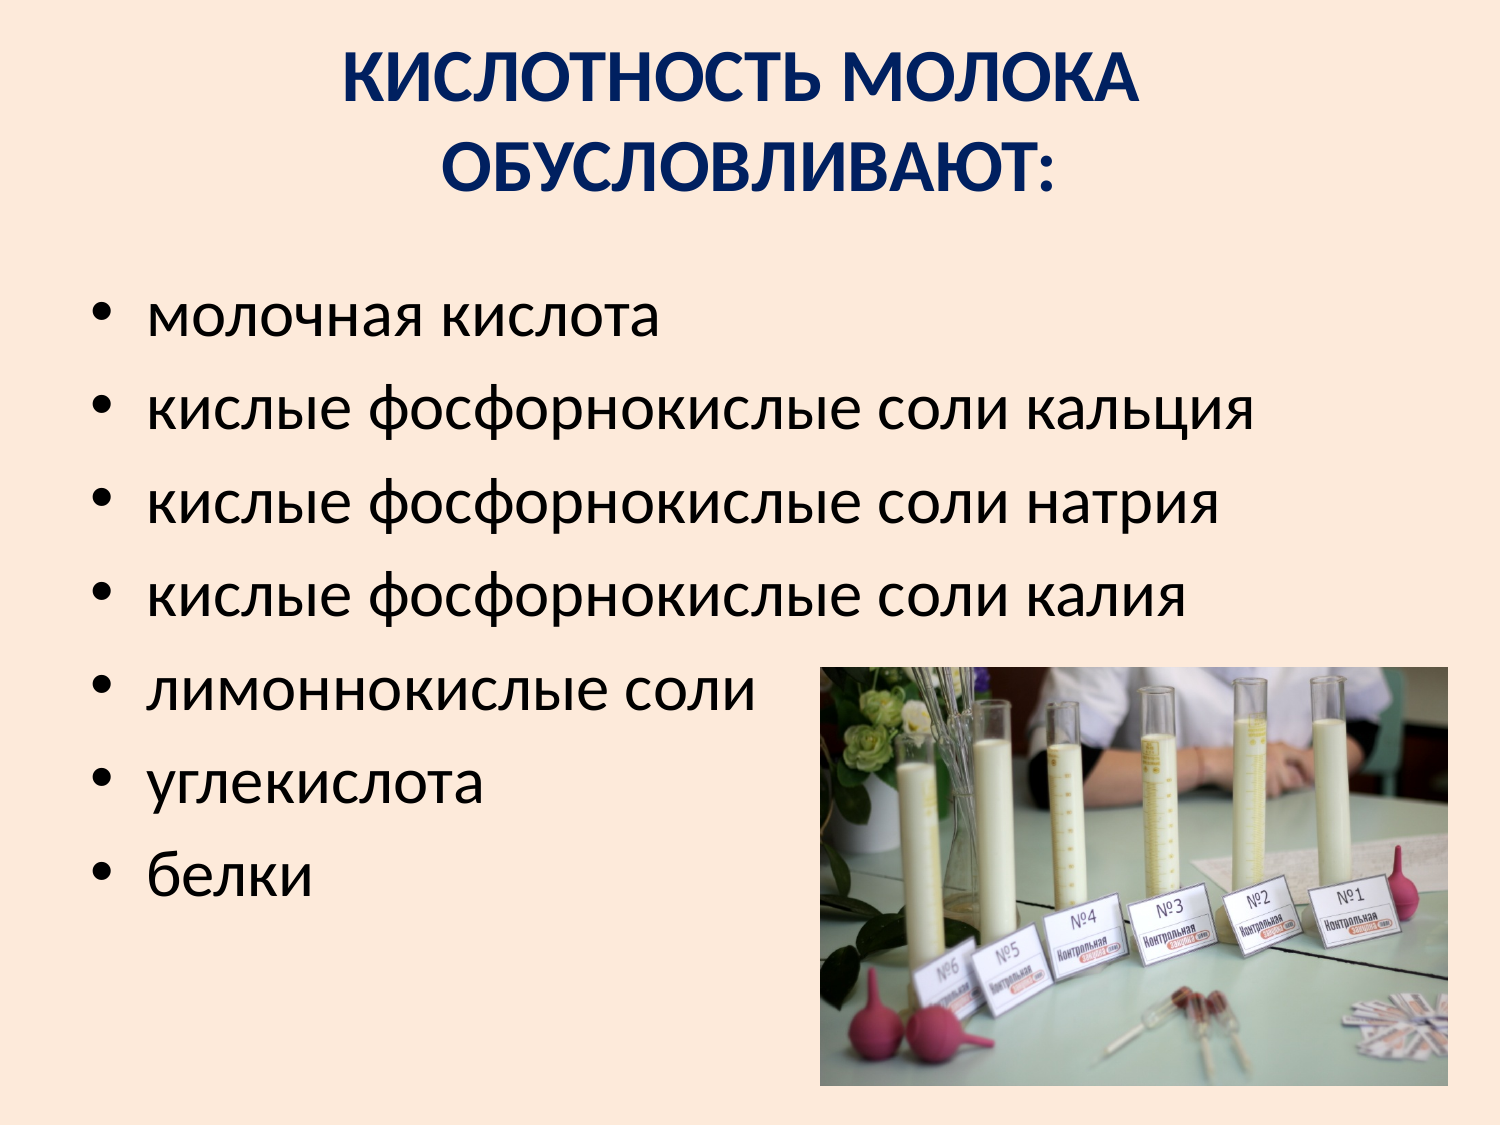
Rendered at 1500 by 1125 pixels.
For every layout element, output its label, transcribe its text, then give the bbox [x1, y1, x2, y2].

title КИСЛОТНОСТЬ МОЛОКА ОБУСЛОВЛИВАЮТ: [0, 0, 1500, 233]
picture [820, 667, 1448, 1087]
list молочная кислота кислые фосфорнокислые соли кальция кислые фосфорнокислые соли натрия кислые фосфорнокислые соли калия лимоннокислые соли углекислота белки [75, 262, 1289, 1005]
